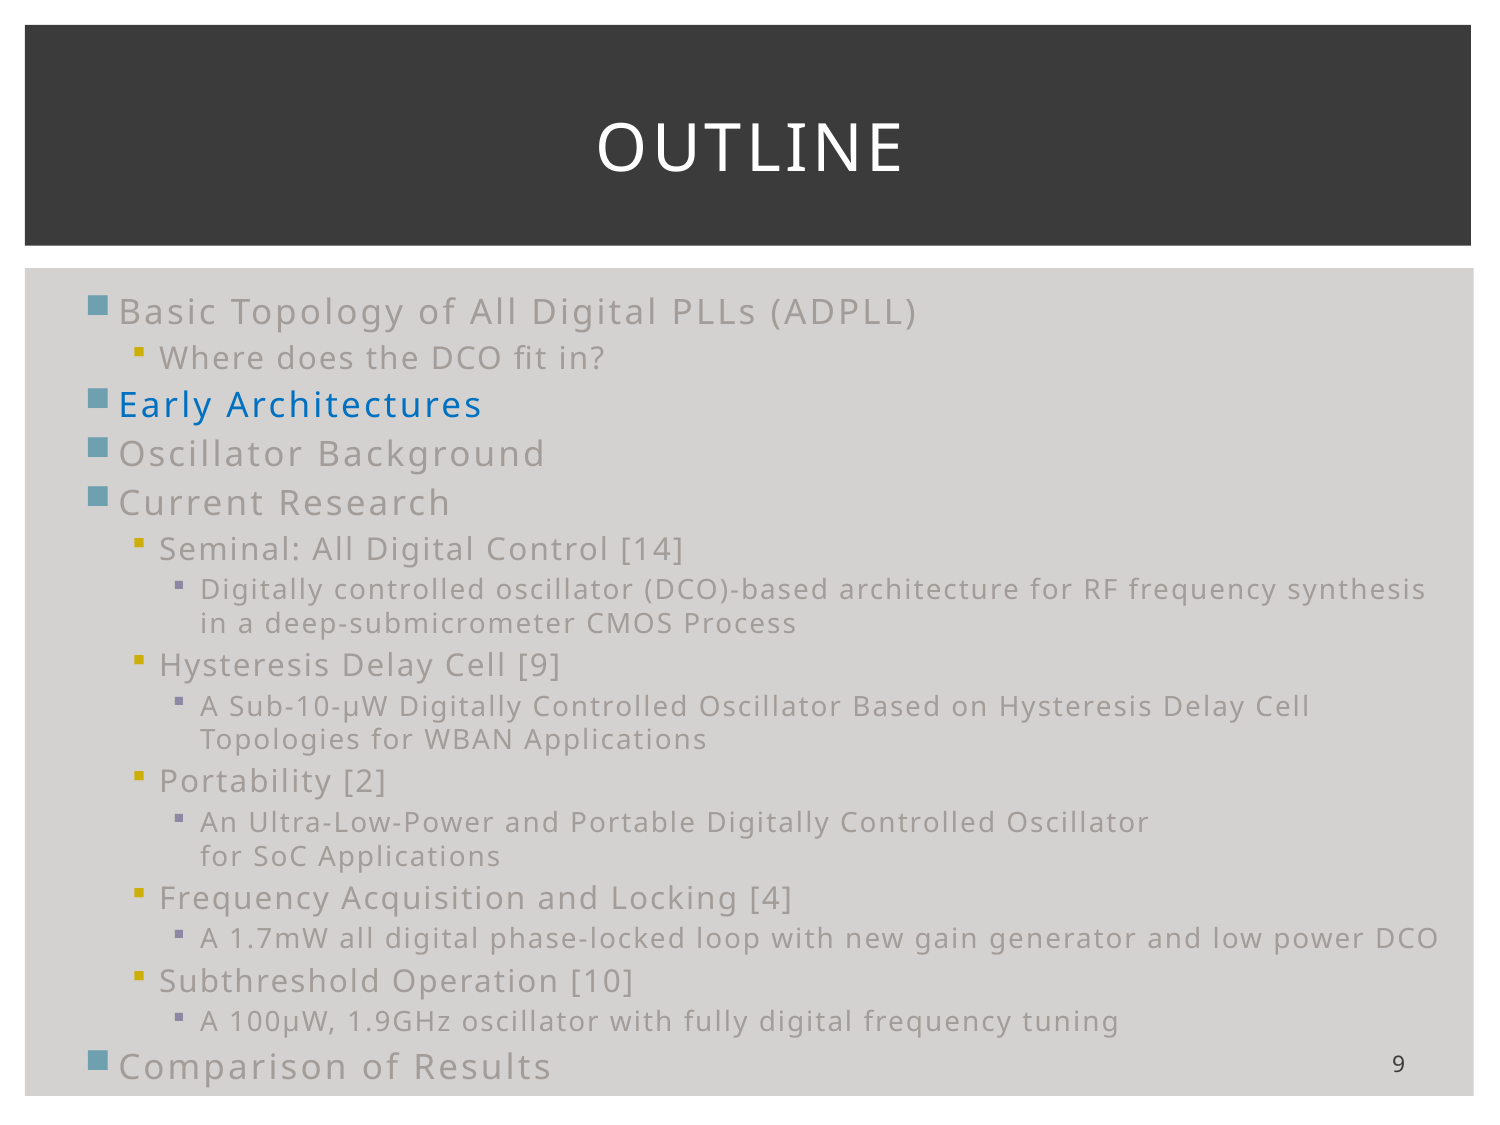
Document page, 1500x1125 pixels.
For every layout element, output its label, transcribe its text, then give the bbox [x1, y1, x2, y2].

title Outline [62, 58, 1438, 232]
slide_number 9 [1349, 1041, 1448, 1089]
list Basic Topology of All Digital PLLs (ADPLL) Where does the DCO fit in? Early Architectures Oscillator Background Current Research Seminal: All Digital Control [14] Digitally controlled oscillator (DCO)-based architecture for RF frequency synthesis in a deep-submicrometer CMOS Process Hysteresis Delay Cell [9] A Sub-10-μW Digitally Controlled Oscillator Based on Hysteresis Delay Cell Topologies for WBAN Applications Portability [2] An Ultra-Low-Power and Portable Digitally Controlled Oscillator for SoC Applications Frequency Acquisition and Locking [4] A 1.7mW all digital phase-locked loop with new gain generator and low power DCO Subthreshold Operation [10] A 100μW, 1.9GHz oscillator with fully digital frequency tuning Comparison of Results [62, 281, 1475, 1100]
